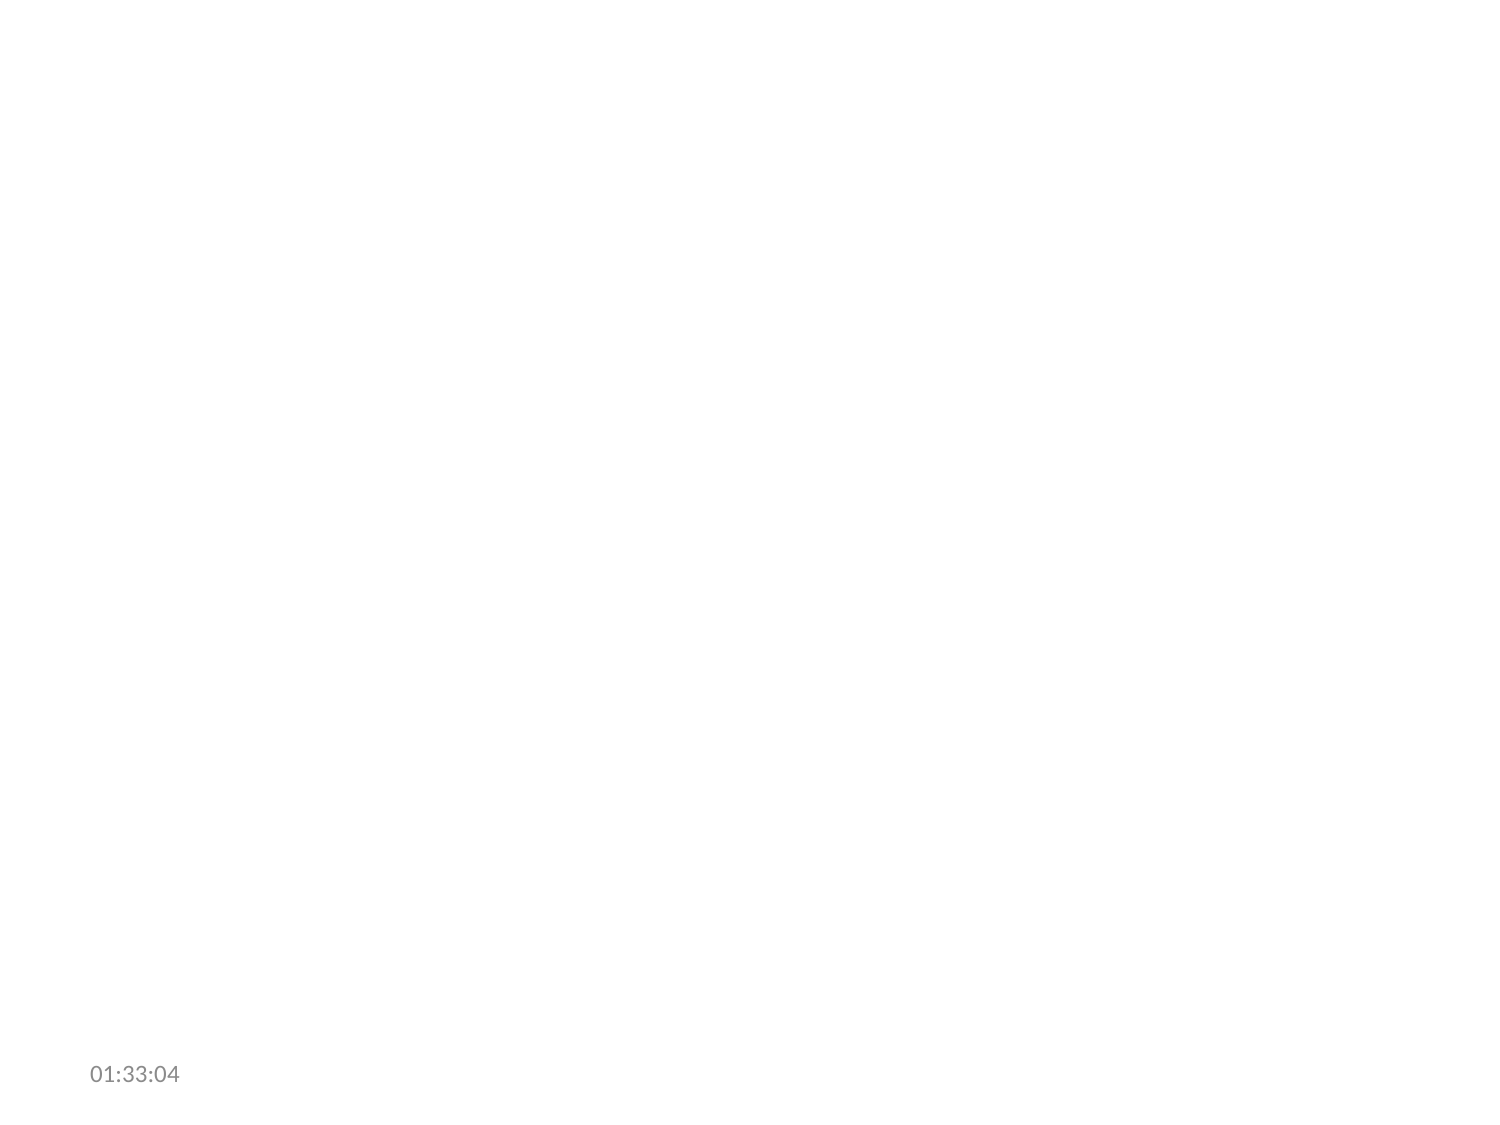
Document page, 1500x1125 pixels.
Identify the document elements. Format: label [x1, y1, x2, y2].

slide_number [75, 1042, 425, 1103]
